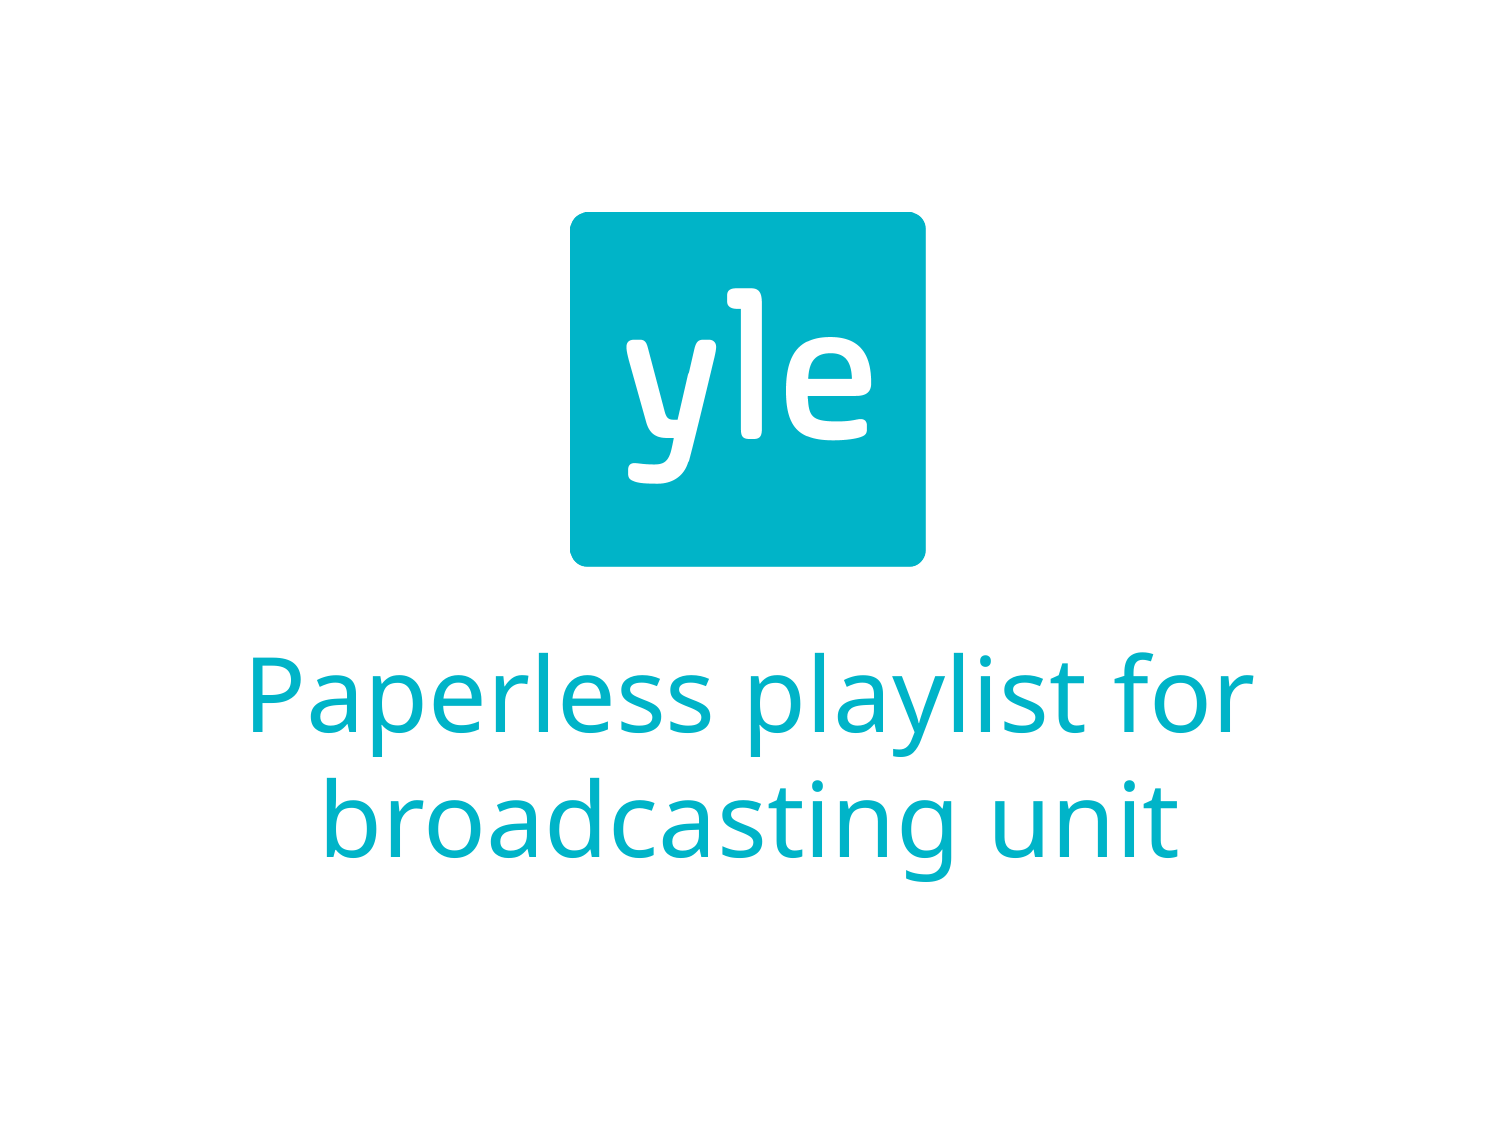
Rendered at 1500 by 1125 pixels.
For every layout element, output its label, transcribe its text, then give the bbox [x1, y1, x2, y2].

picture [570, 212, 926, 567]
title Paperless playlist for broadcasting unit [112, 621, 1388, 902]
